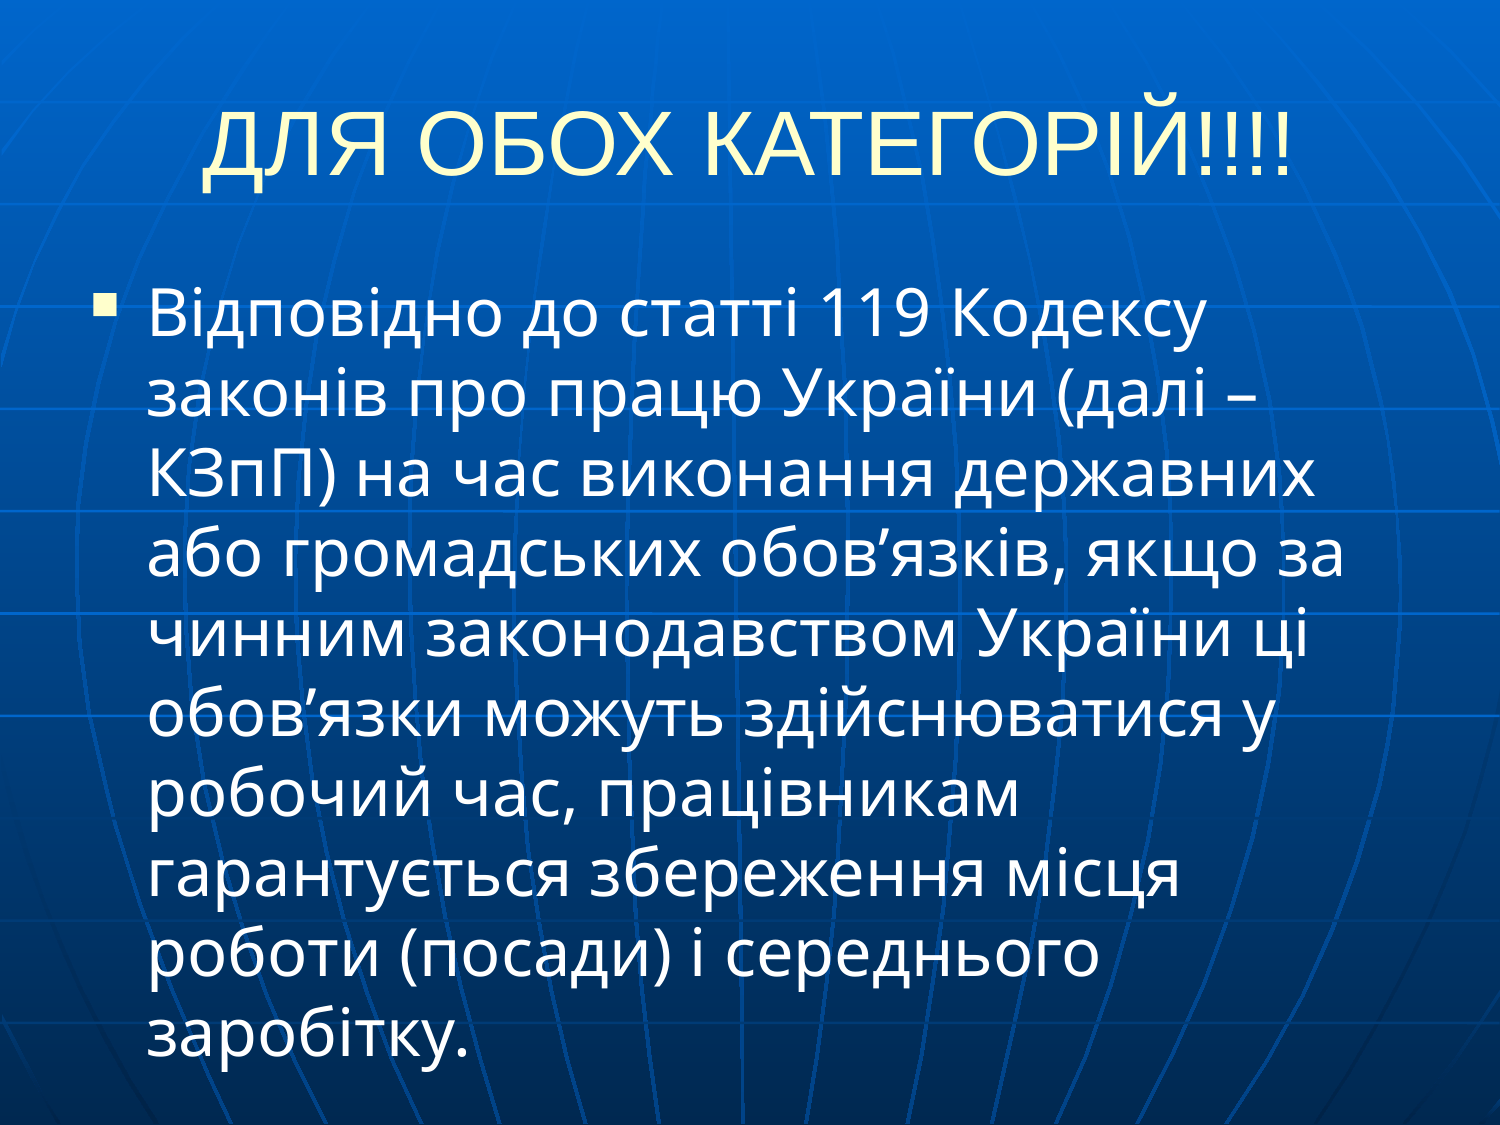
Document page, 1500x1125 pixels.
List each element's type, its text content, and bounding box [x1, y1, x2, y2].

title ДЛЯ ОБОХ КАТЕГОРІЙ!!!! [75, 45, 1425, 233]
list Відповідно до статті 119 Кодексу законів про працю України (далі – КЗпП) на час виконання державних або громадських обов’язків, якщо за чинним законодавством України ці обов’язки можуть здійснюватися у робочий час, працівникам гарантується збереження місця роботи (посади) і середнього заробітку. [75, 262, 1425, 1006]
